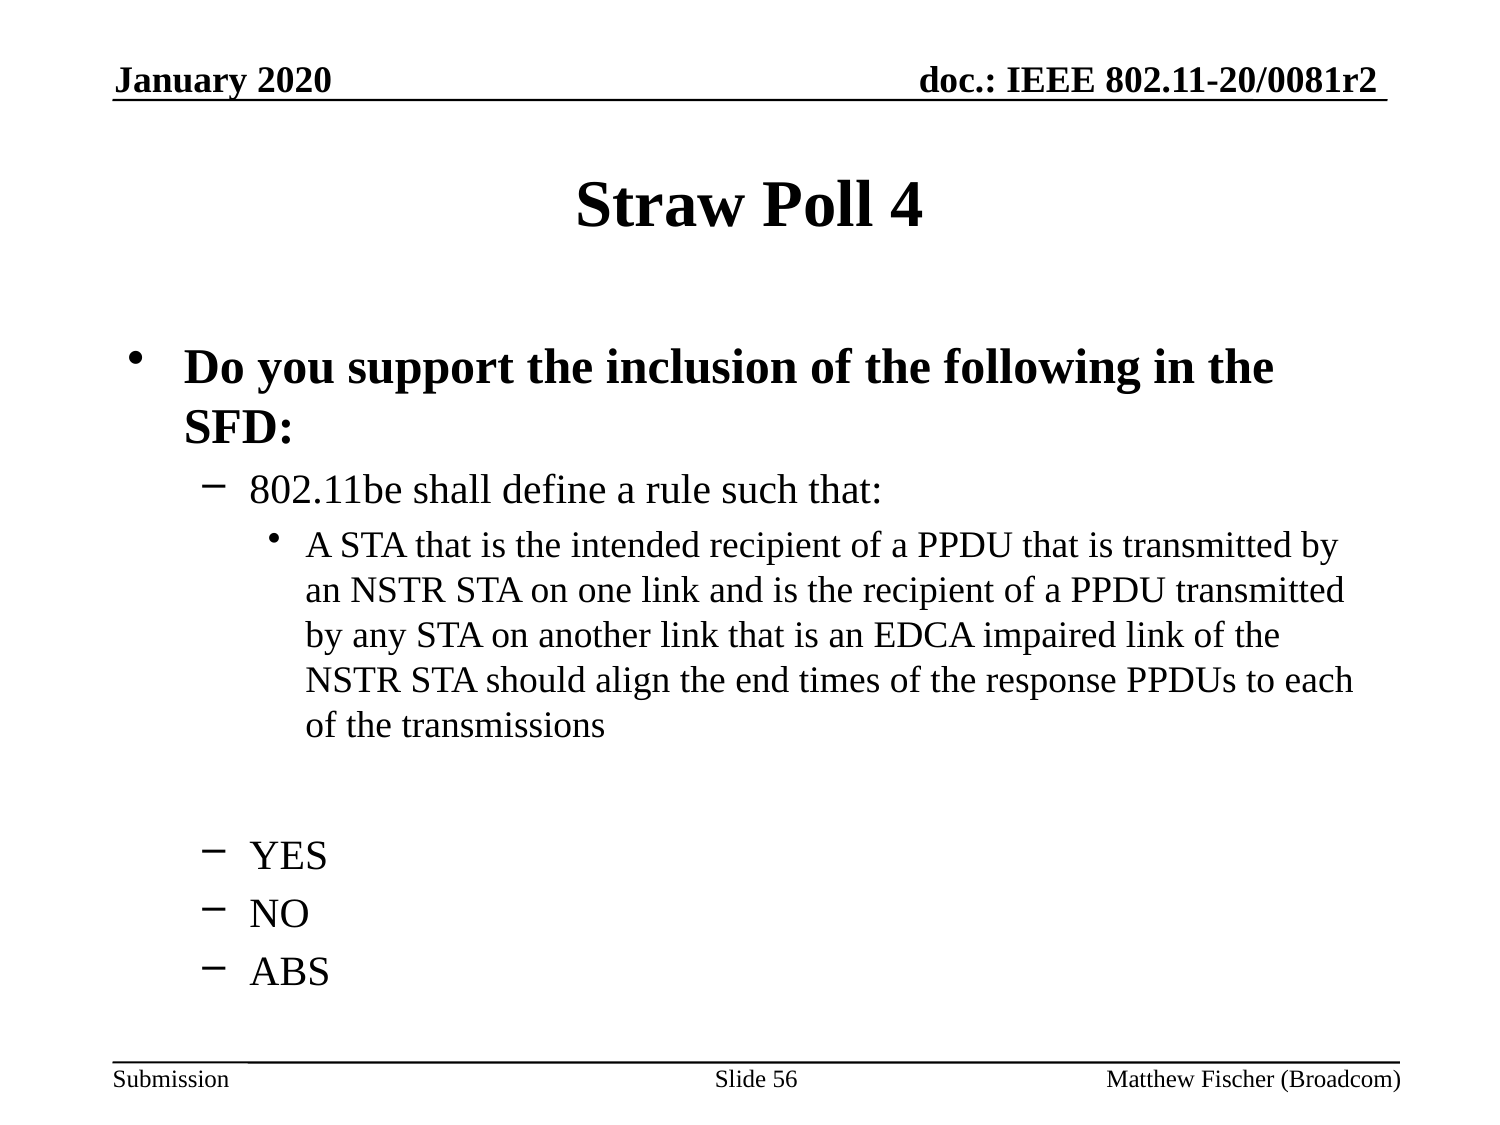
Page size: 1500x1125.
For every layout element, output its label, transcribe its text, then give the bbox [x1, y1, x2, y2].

footer Matthew Fischer (Broadcom) [1102, 1061, 1402, 1093]
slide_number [114, 54, 335, 101]
slide_number Slide 56 [712, 1061, 800, 1093]
list Do you support the inclusion of the following in the SFD: 802.11be shall define a rule such that: A STA that is the intended recipient of a PPDU that is transmitted by an NSTR STA on one link and is the recipient of a PPDU transmitted by any STA on another link that is an EDCA impaired link of the NSTR STA should align the end times of the response PPDUs to each of the transmissions YES NO ABS [112, 326, 1388, 1002]
title Straw Poll 4 [112, 112, 1388, 288]
